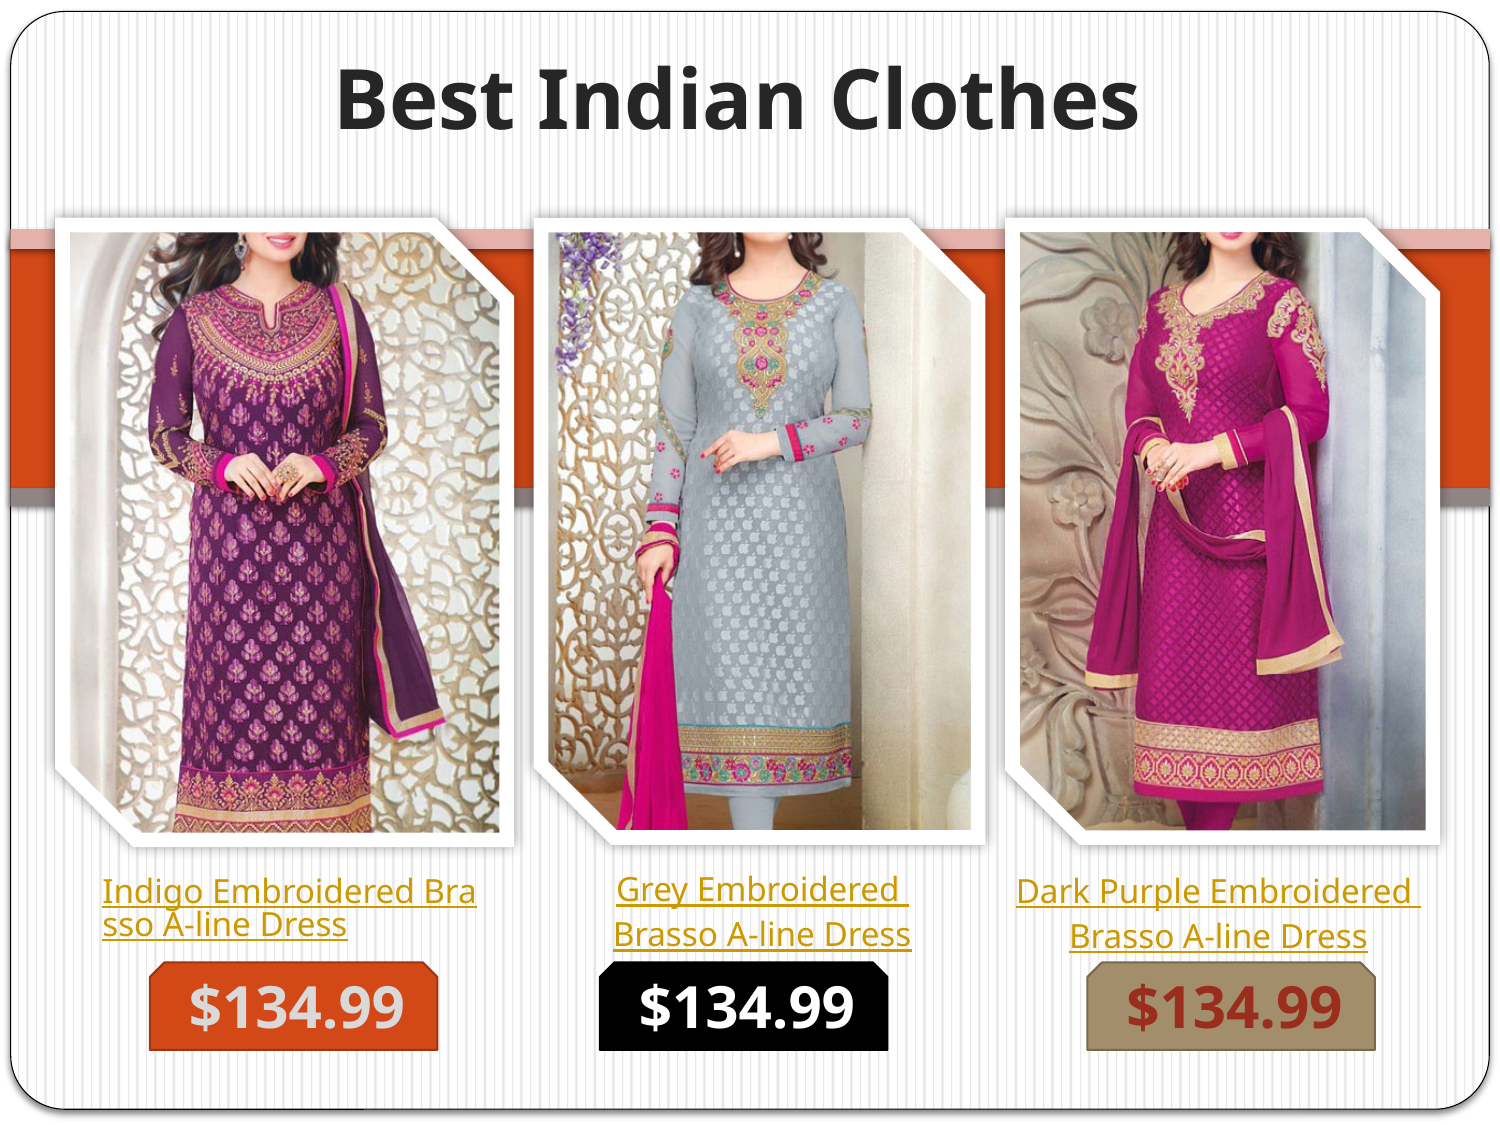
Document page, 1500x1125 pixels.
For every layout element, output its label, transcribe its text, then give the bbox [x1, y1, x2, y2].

text_box Dark Purple Embroidered Brasso A-line Dress [999, 862, 1438, 968]
subtitle Indigo Embroidered Brasso A-line Dress [87, 862, 500, 975]
picture [62, 224, 507, 841]
text_box Grey Embroidered Brasso A-line Dress [549, 860, 975, 967]
picture [540, 224, 979, 838]
text_box $134.99 [174, 962, 420, 1048]
text_box [598, 961, 889, 1051]
picture [1012, 224, 1434, 838]
text_box [148, 961, 439, 1051]
text_box [1086, 961, 1376, 1051]
text_box $134.99 [1111, 962, 1358, 1048]
title Best Indian Clothes [62, 0, 1413, 200]
text_box $134.99 [624, 962, 870, 1048]
